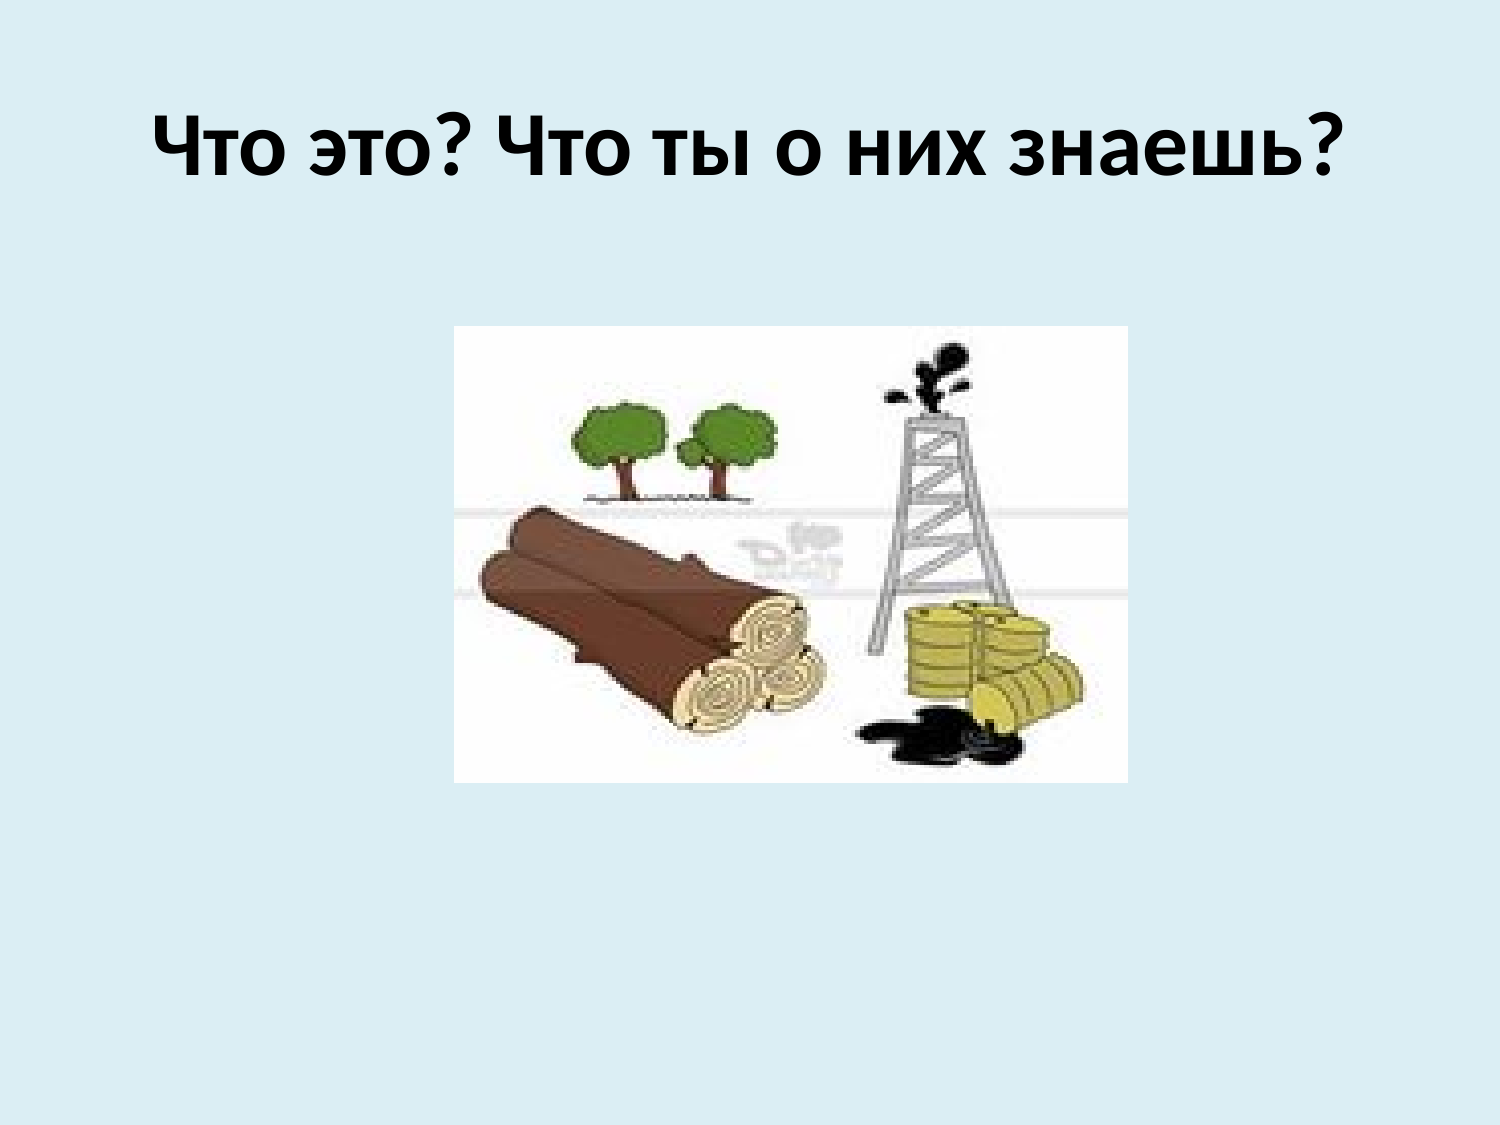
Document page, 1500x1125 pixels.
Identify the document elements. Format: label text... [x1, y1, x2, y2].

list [454, 325, 1128, 783]
title Что это? Что ты о них знаешь? [75, 45, 1425, 233]
